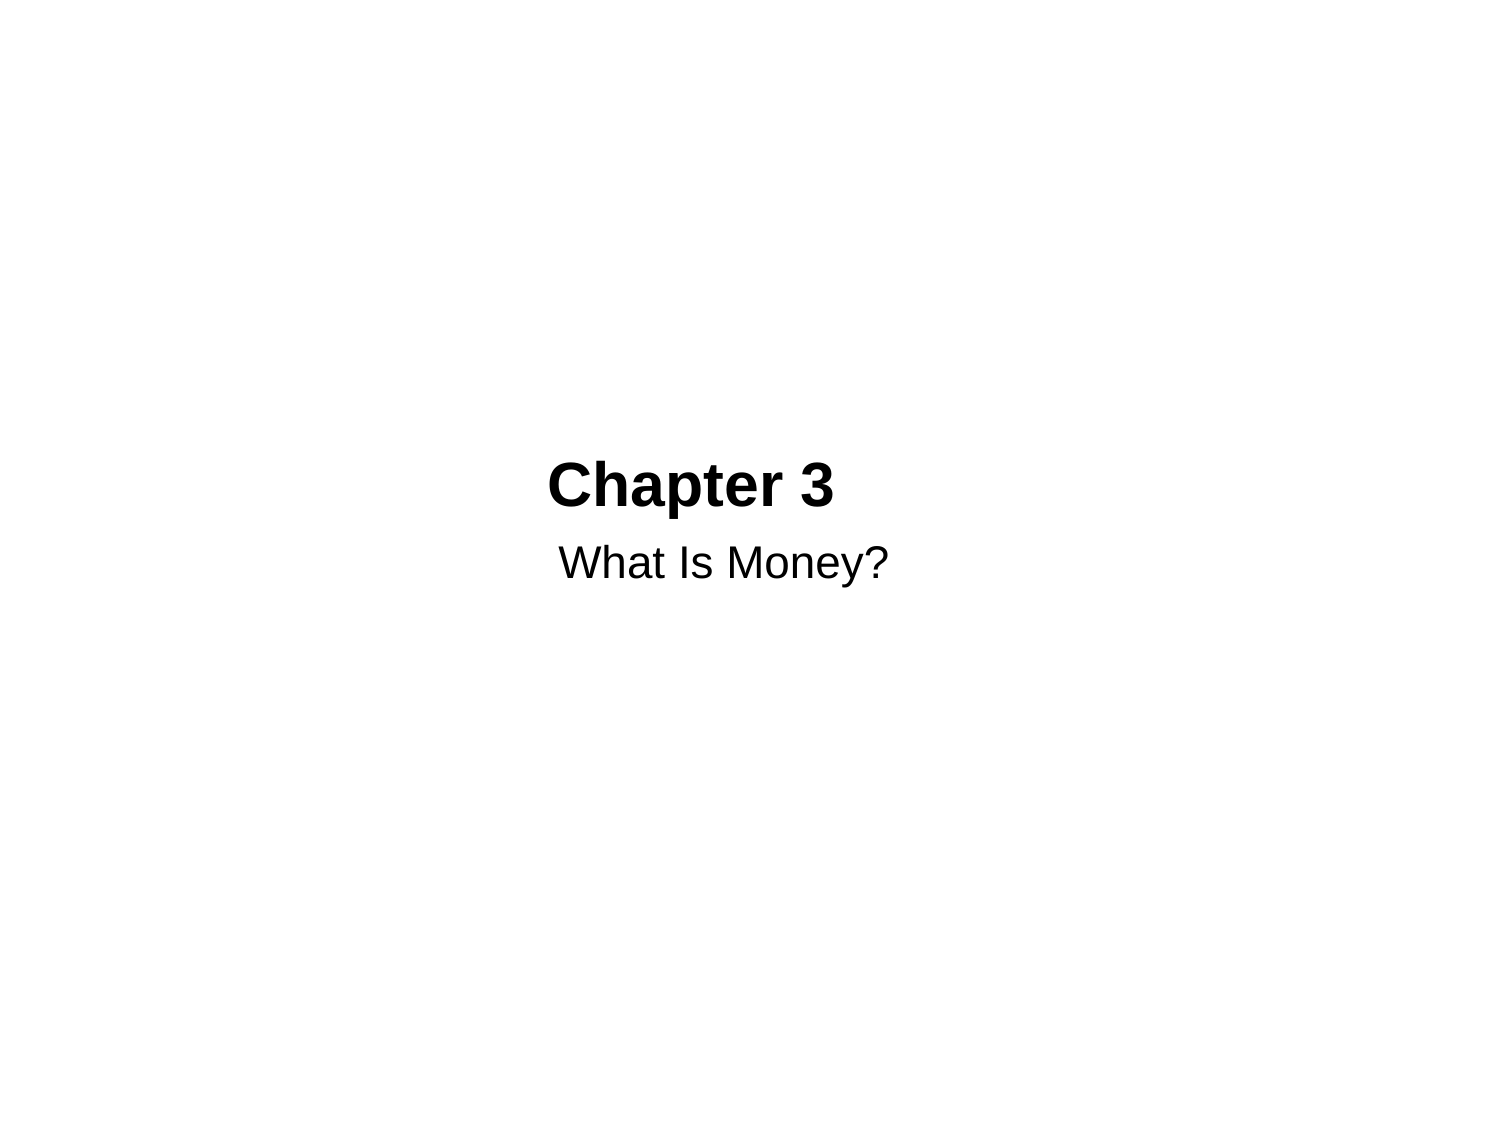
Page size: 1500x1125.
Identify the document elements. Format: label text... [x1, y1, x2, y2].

list What Is Money? [424, 518, 1025, 812]
list Chapter 3 [391, 338, 992, 534]
